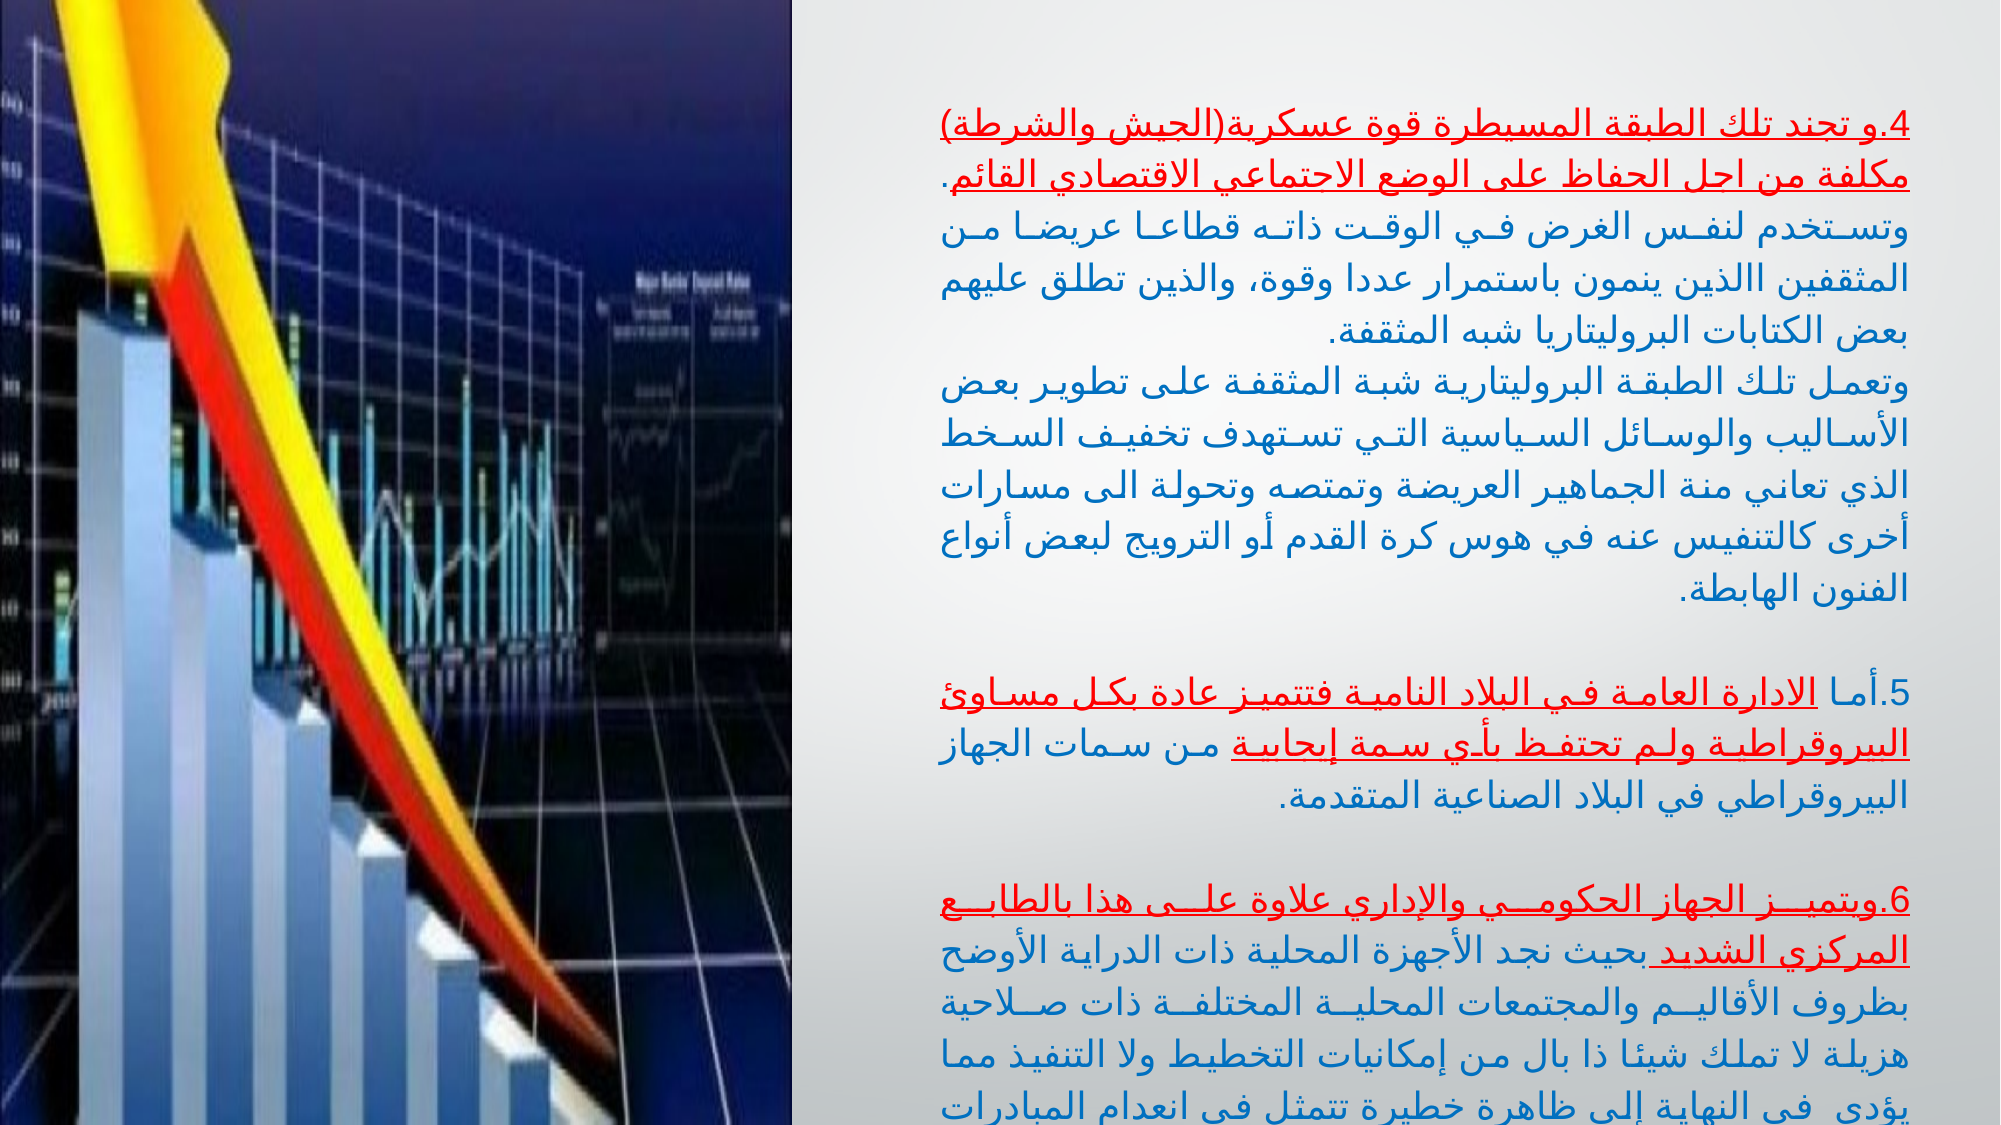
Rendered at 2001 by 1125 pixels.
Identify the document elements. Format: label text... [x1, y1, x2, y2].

text_box 4.و تجند تلك الطبقة المسيطرة قوة عسكرية(الجيش والشرطة) مكلفة من اجل الحفاظ على الوضع الاجتماعي الاقتصادي القائم. وتستخدم لنفس الغرض في الوقت ذاته قطاعا عريضا من المثقفين االذين ينمون باستمرار عددا وقوة، والذين تطلق عليهم بعض الكتابات البروليتاريا شبه المثقفة. وتعمل تلك الطبقة البروليتارية شبة المثقفة على تطوير بعض الأساليب والوسائل السياسية التي تستهدف تخفيف السخط الذي تعاني منة الجماهير العريضة وتمتصه وتحولة الى مسارات أخرى كالتنفيس عنه في هوس كرة القدم أو الترويج لبعض أنواع الفنون الهابطة. 5.أما الادارة العامة في البلاد النامية فتتميز عادة بكل مساوئ البيروقراطية ولم تحتفظ بأي سمة إيجابية من سمات الجهاز البيروقراطي في البلاد الصناعية المتقدمة. 6.ويتميز الجهاز الحكومي والإداري علاوة على هذا بالطابع المركزي الشديد بحيث نجد الأجهزة المحلية ذات الدراية الأوضح بظروف الأقاليم والمجتمعات المحلية المختلفة ذات صلاحية هزيلة لا تملك شيئا ذا بال من إمكانيات التخطيط ولا التنفيذ مما يؤدي في النهاية إلى ظاهرة خطيرة تتمثل في انعدام المبادرات المحلية بشكل يعود على المحليات بأكبر الضرر وأوخم العواقب. [924, 84, 1925, 1125]
picture [0, 0, 792, 1125]
